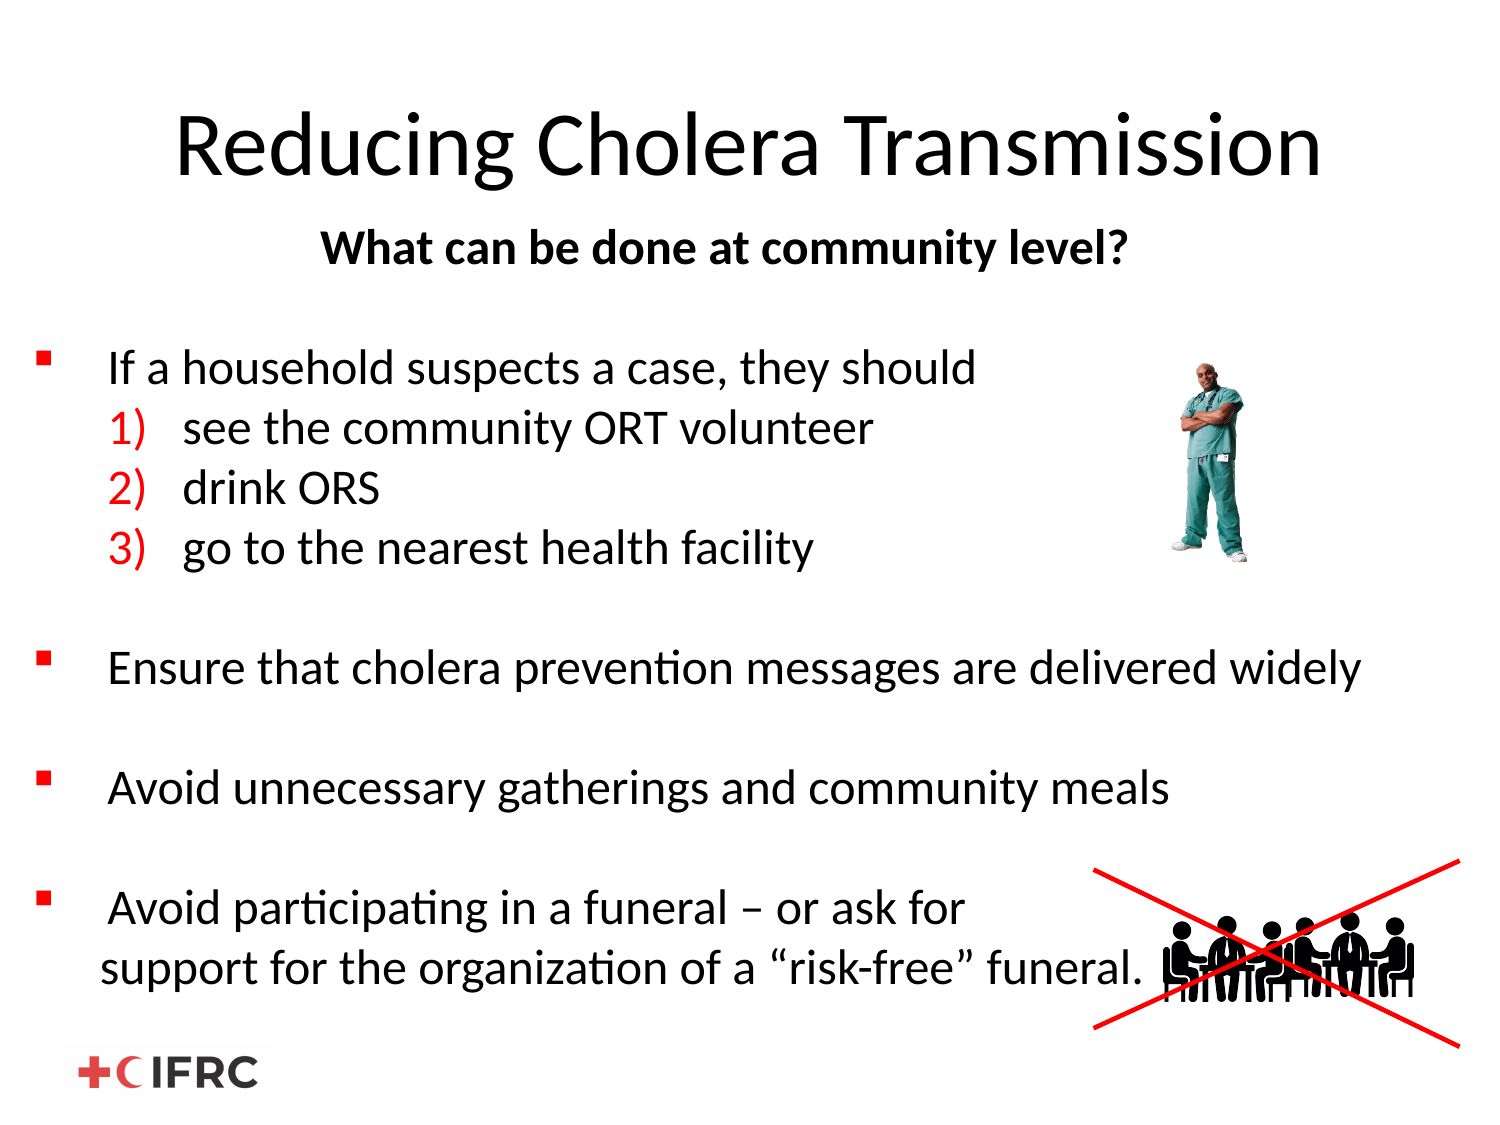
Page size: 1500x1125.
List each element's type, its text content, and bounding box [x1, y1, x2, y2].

text_box What can be done at community level? If a household suspects a case, they should see the community ORT volunteer drink ORS go to the nearest health facility Ensure that cholera prevention messages are delivered widely Avoid unnecessary gatherings and community meals Avoid participating in a funeral – or ask for support for the organization of a “risk-free” funeral. [17, 207, 1455, 1002]
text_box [1093, 860, 1460, 1029]
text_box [1093, 1037, 1460, 1047]
picture [1167, 359, 1251, 566]
picture [64, 1042, 273, 1103]
title Reducing Cholera Transmission [75, 45, 1425, 207]
